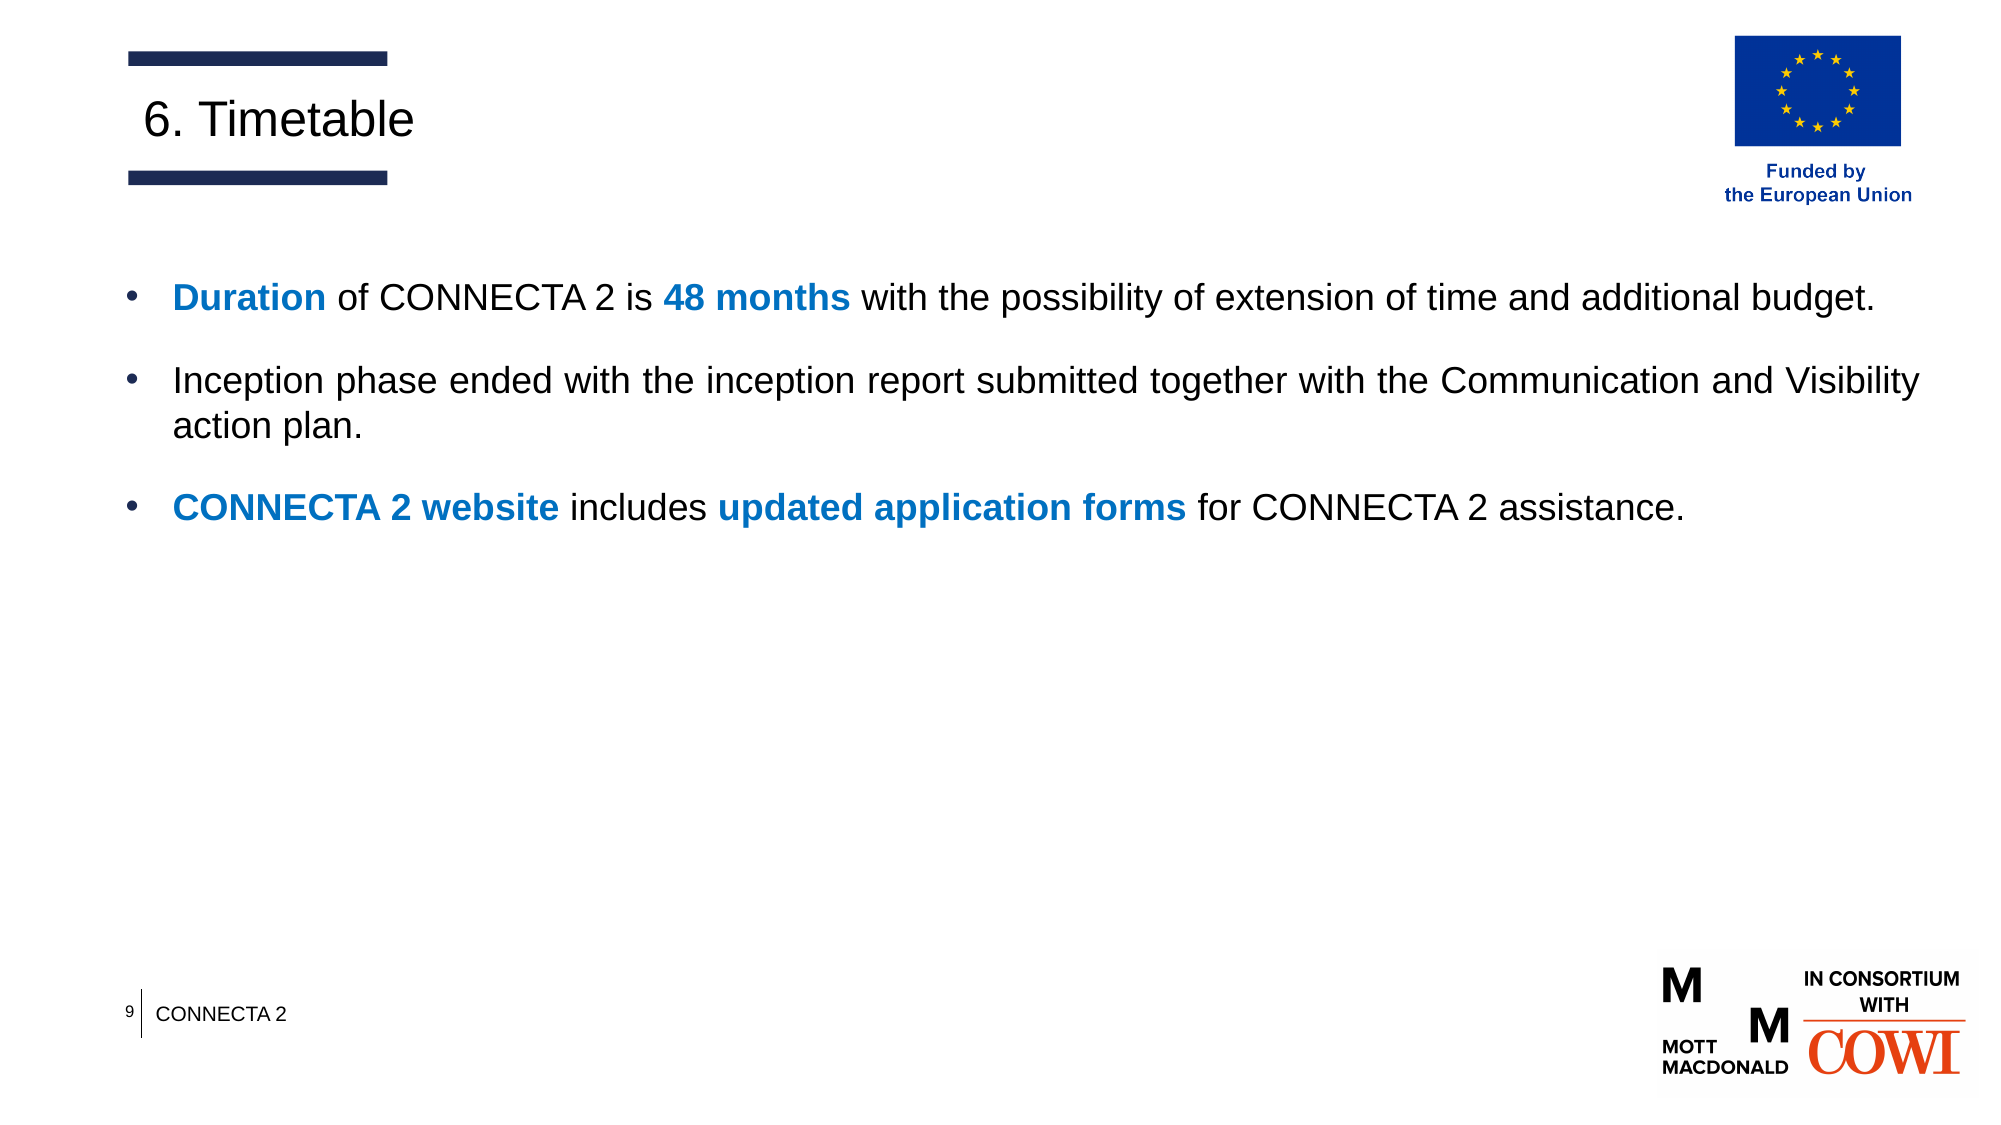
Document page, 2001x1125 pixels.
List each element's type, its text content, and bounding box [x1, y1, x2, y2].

slide_number 9 [45, 974, 135, 1058]
picture [1657, 949, 1979, 1098]
text_box CONNECTA 2 [143, 993, 633, 1033]
picture [1715, 15, 1921, 223]
text_box 6. Timetable [128, 79, 1656, 155]
text_box Duration of CONNECTA 2 is 48 months with the possibility of extension of time and additional budget. Inception phase ended with the inception report submitted together with the Communication and Visibility action plan. CONNECTA 2 website includes updated application forms for CONNECTA 2 assistance. [110, 265, 1936, 536]
